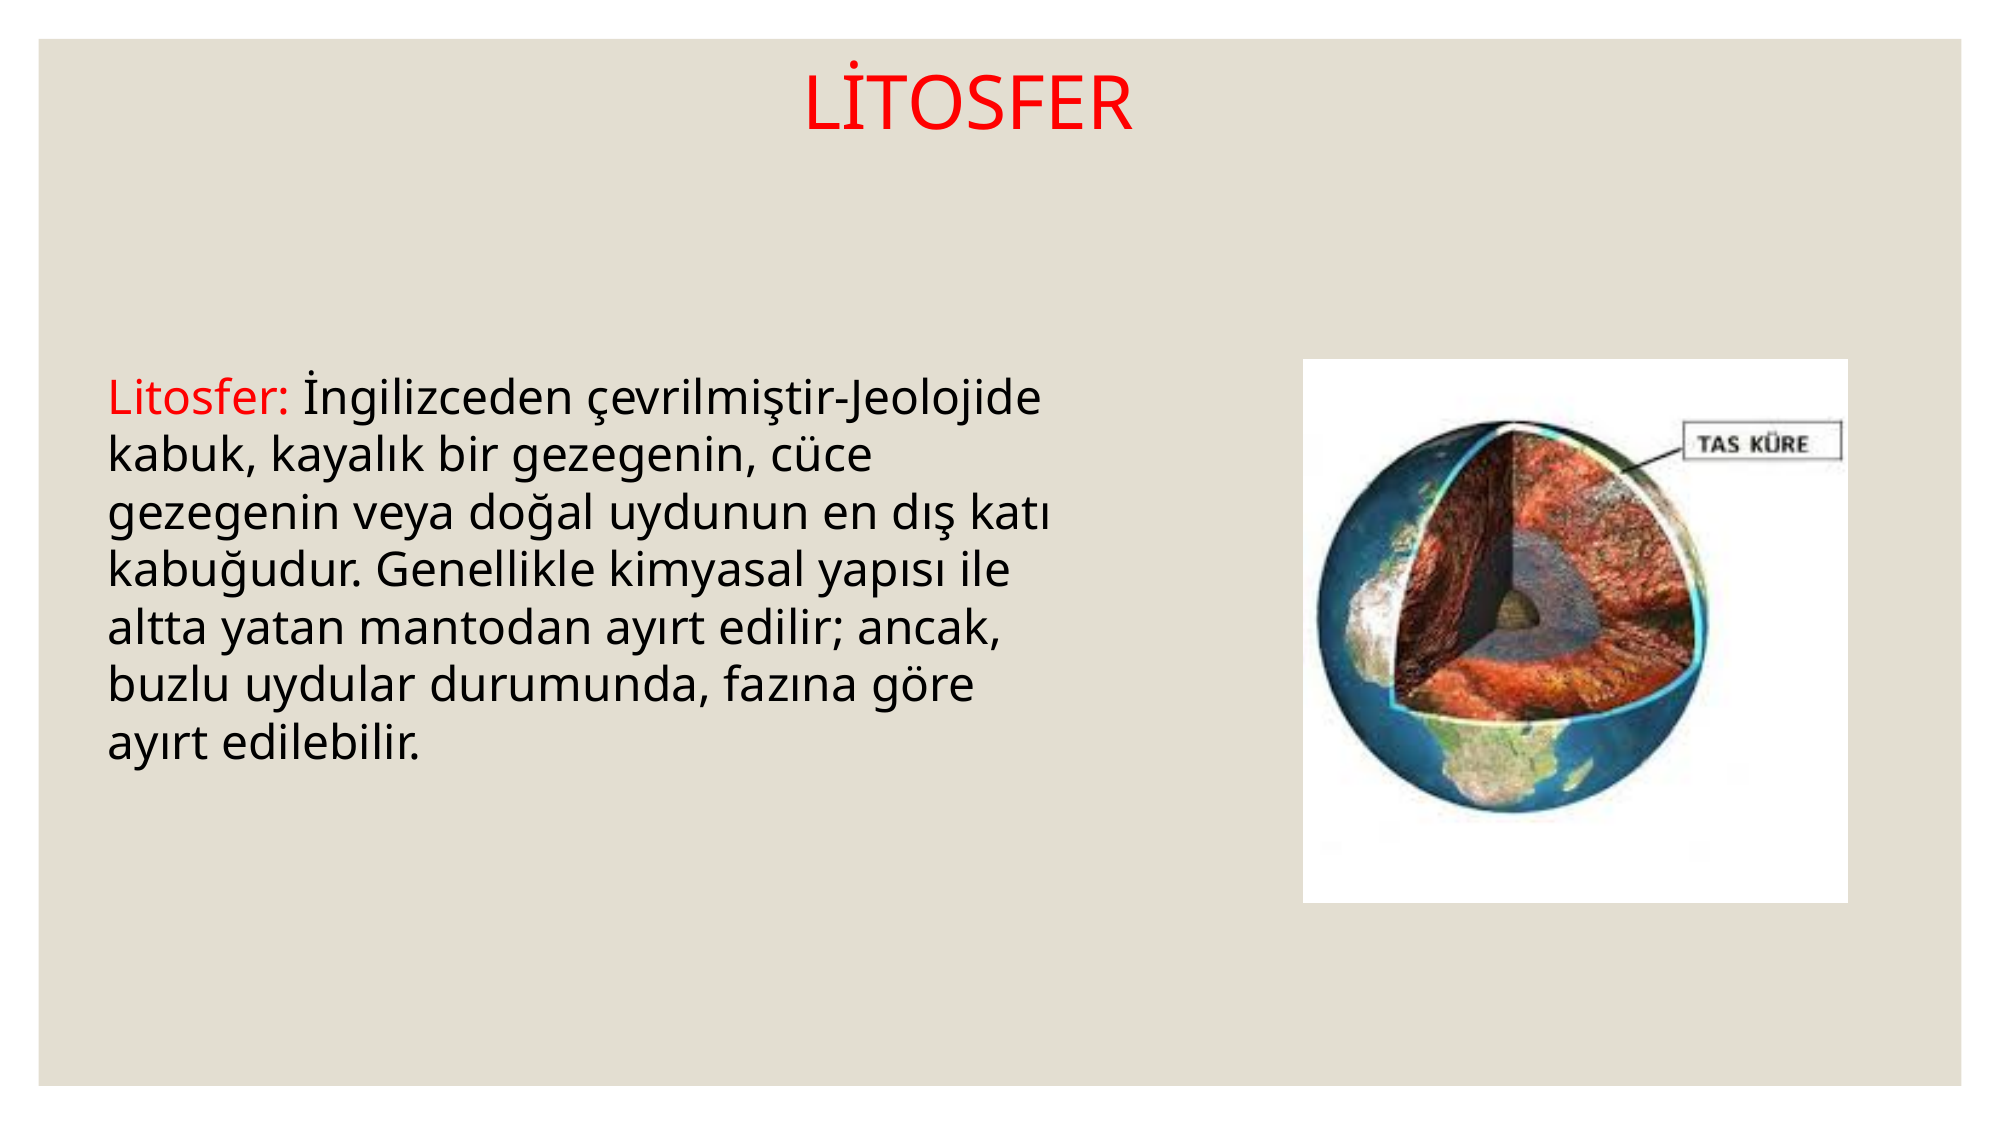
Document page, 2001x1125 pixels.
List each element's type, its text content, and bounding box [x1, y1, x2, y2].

text_box Litosfer: İngilizceden çevrilmiştir-Jeolojide kabuk, kayalık bir gezegenin, cüce gezegenin veya doğal uydunun en dış katı kabuğudur. Genellikle kimyasal yapısı ile altta yatan mantodan ayırt edilir; ancak, buzlu uydular durumunda, fazına göre ayırt edilebilir. [93, 359, 1069, 777]
picture [1303, 359, 1848, 904]
text_box LİTOSFER [12, 47, 1924, 153]
